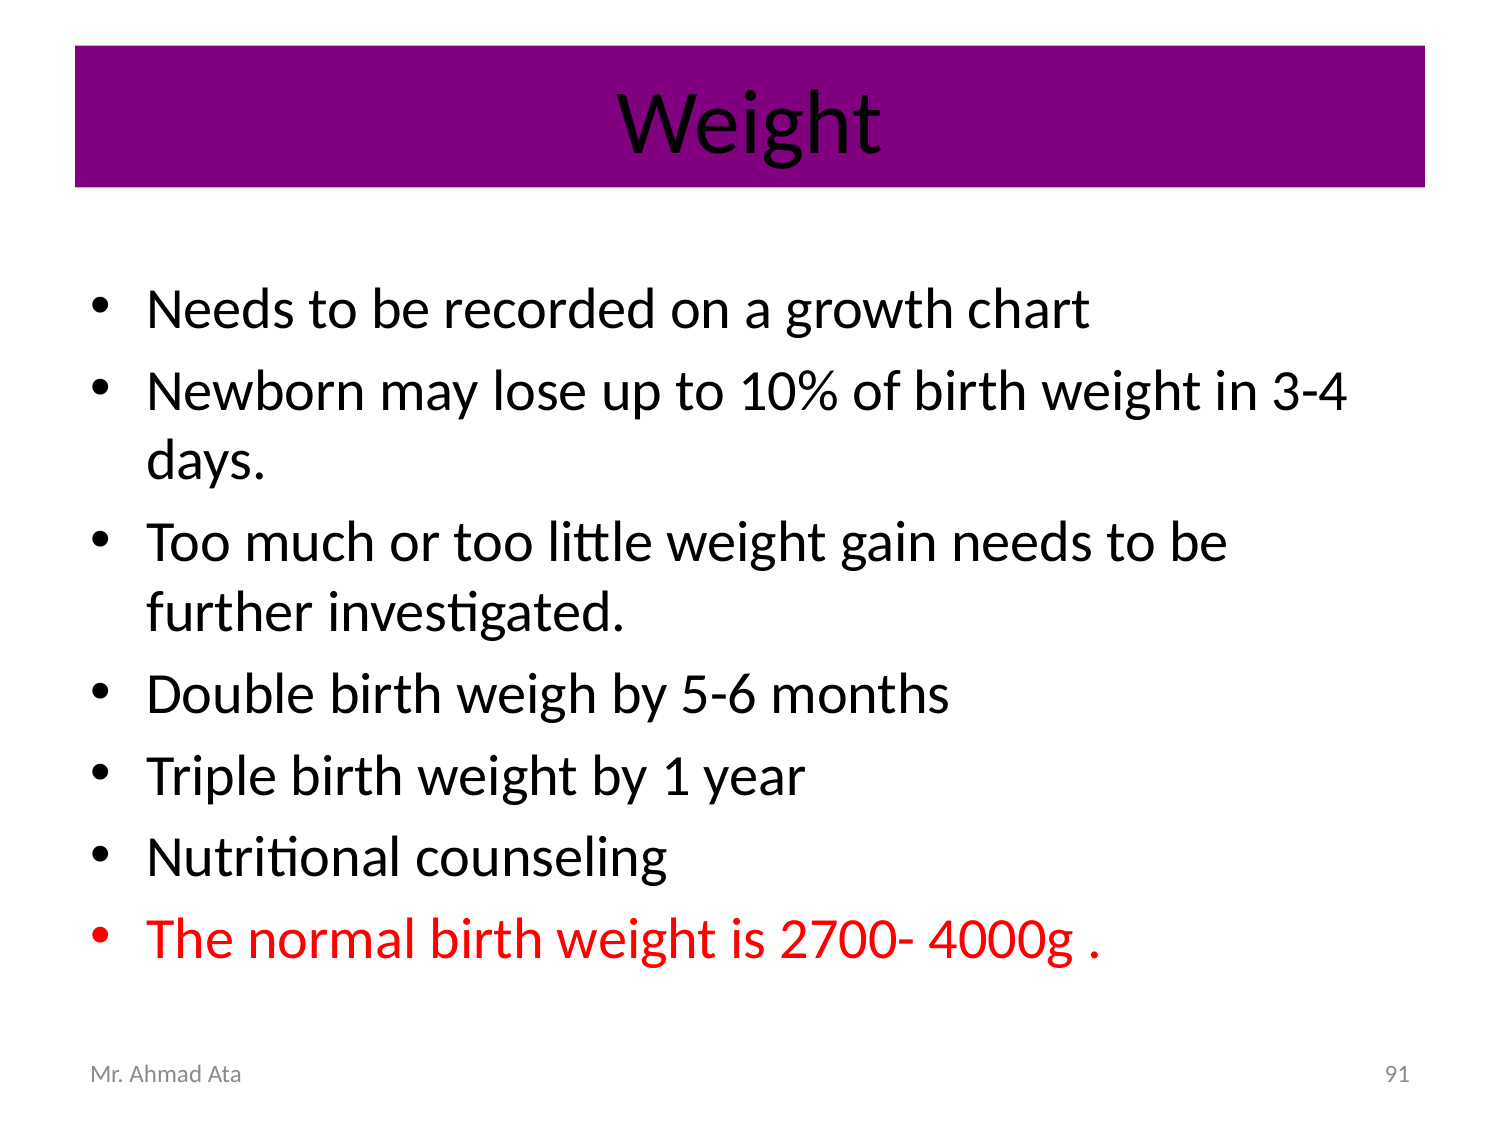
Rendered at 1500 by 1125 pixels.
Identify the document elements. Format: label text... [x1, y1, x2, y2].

slide_number 91 [1074, 1042, 1425, 1103]
title Weight [75, 45, 1425, 188]
list Needs to be recorded on a growth chart Newborn may lose up to 10% of birth weight in 3-4 days. Too much or too little weight gain needs to be further investigated. Double birth weigh by 5-6 months Triple birth weight by 1 year Nutritional counseling The normal birth weight is 2700- 4000g . [75, 262, 1425, 1006]
slide_number Mr. Ahmad Ata [75, 1042, 425, 1103]
